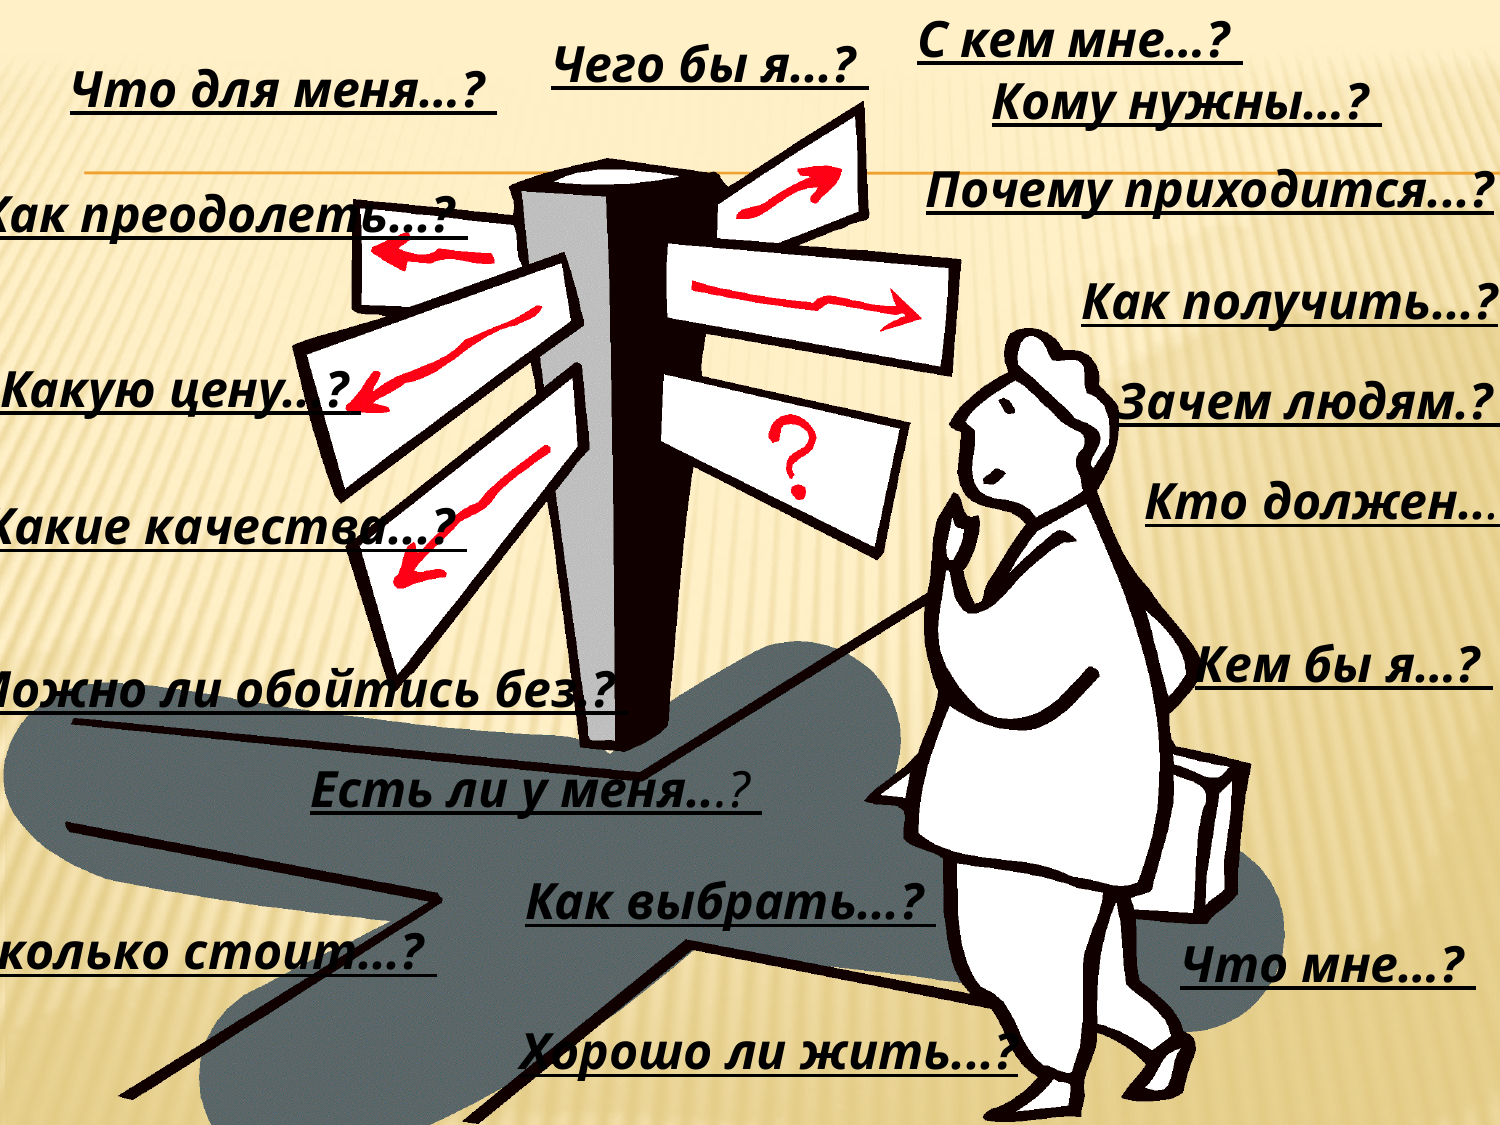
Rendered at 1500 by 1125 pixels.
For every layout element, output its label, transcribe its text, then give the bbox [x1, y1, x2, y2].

text_box Как получить...? [1310, 262, 1500, 338]
text_box Зачем людям.? [1310, 362, 1500, 438]
text_box Кем бы я…? [1309, 624, 1500, 700]
text_box Почему приходится...? [1310, 149, 1500, 225]
text_box С кем мне…? [902, 0, 1258, 75]
text_box Кому нужны…? [977, 62, 1397, 138]
text_box Что мне…? [1310, 924, 1492, 1000]
text_box Чего бы я...? [536, 24, 884, 97]
text_box Кто должен...? [1310, 462, 1500, 538]
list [0, 99, 1301, 1125]
text_box Что для меня…? [54, 49, 512, 97]
